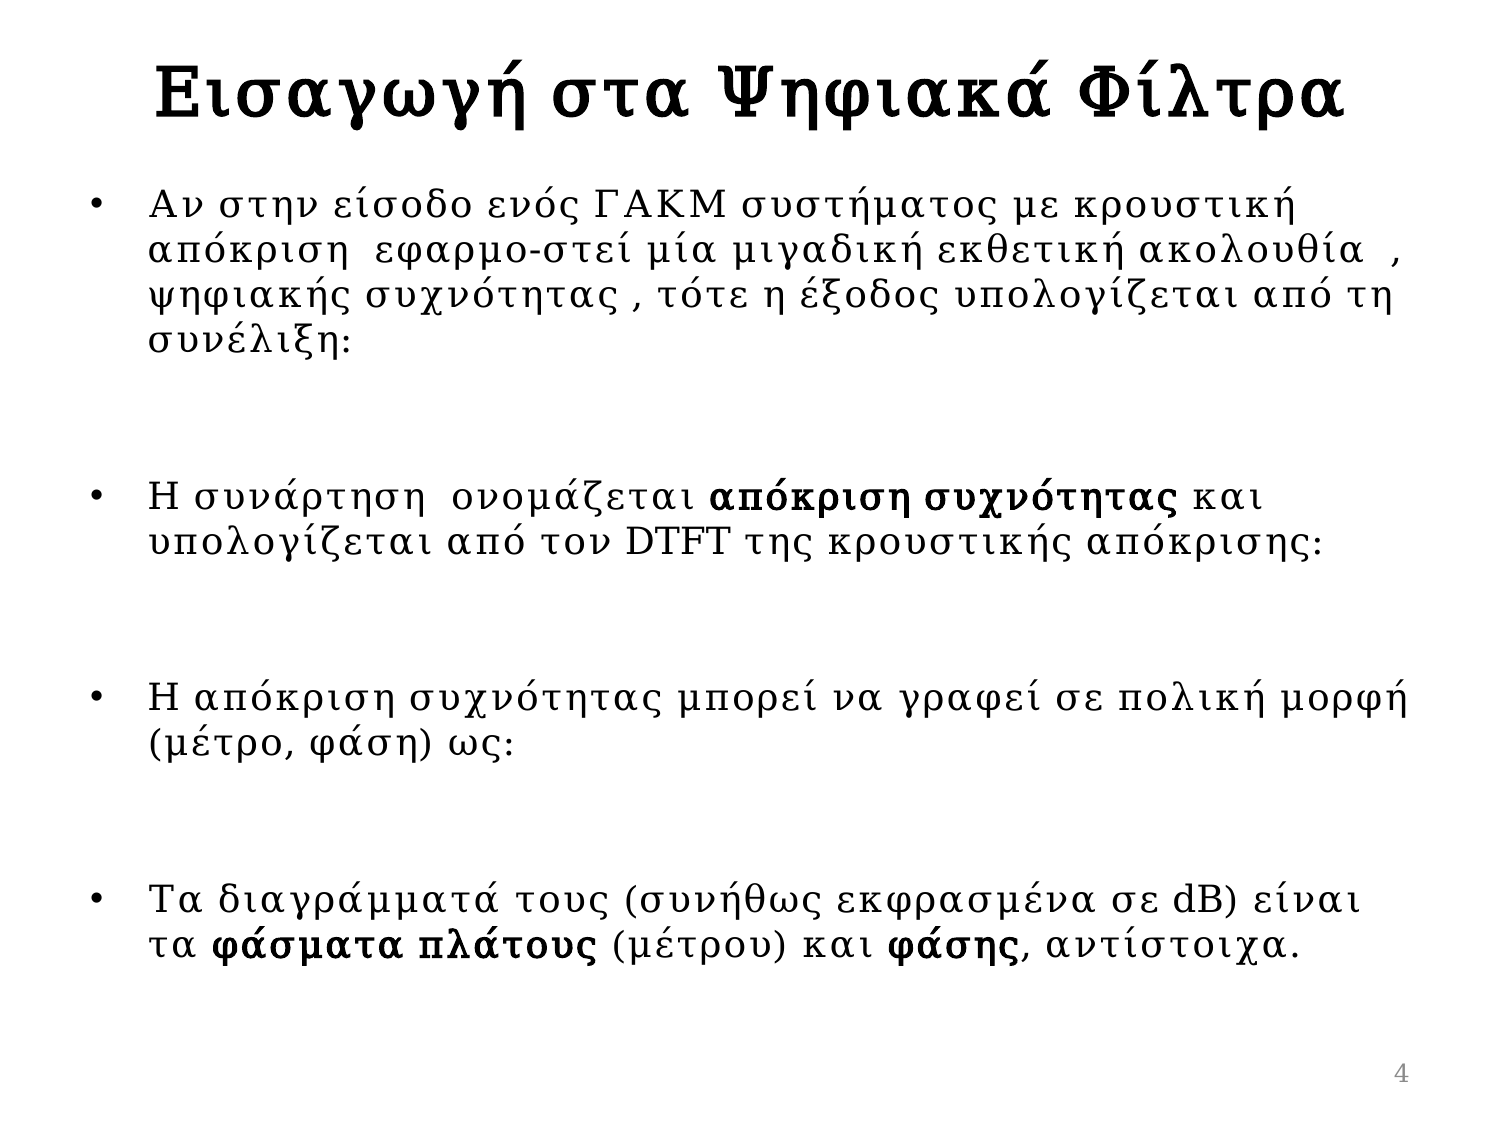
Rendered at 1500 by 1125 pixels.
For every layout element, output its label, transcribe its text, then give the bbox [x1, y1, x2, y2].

title Εισαγωγή στα Ψηφιακά Φίλτρα [75, 19, 1425, 159]
slide_number 4 [1222, 1042, 1425, 1103]
